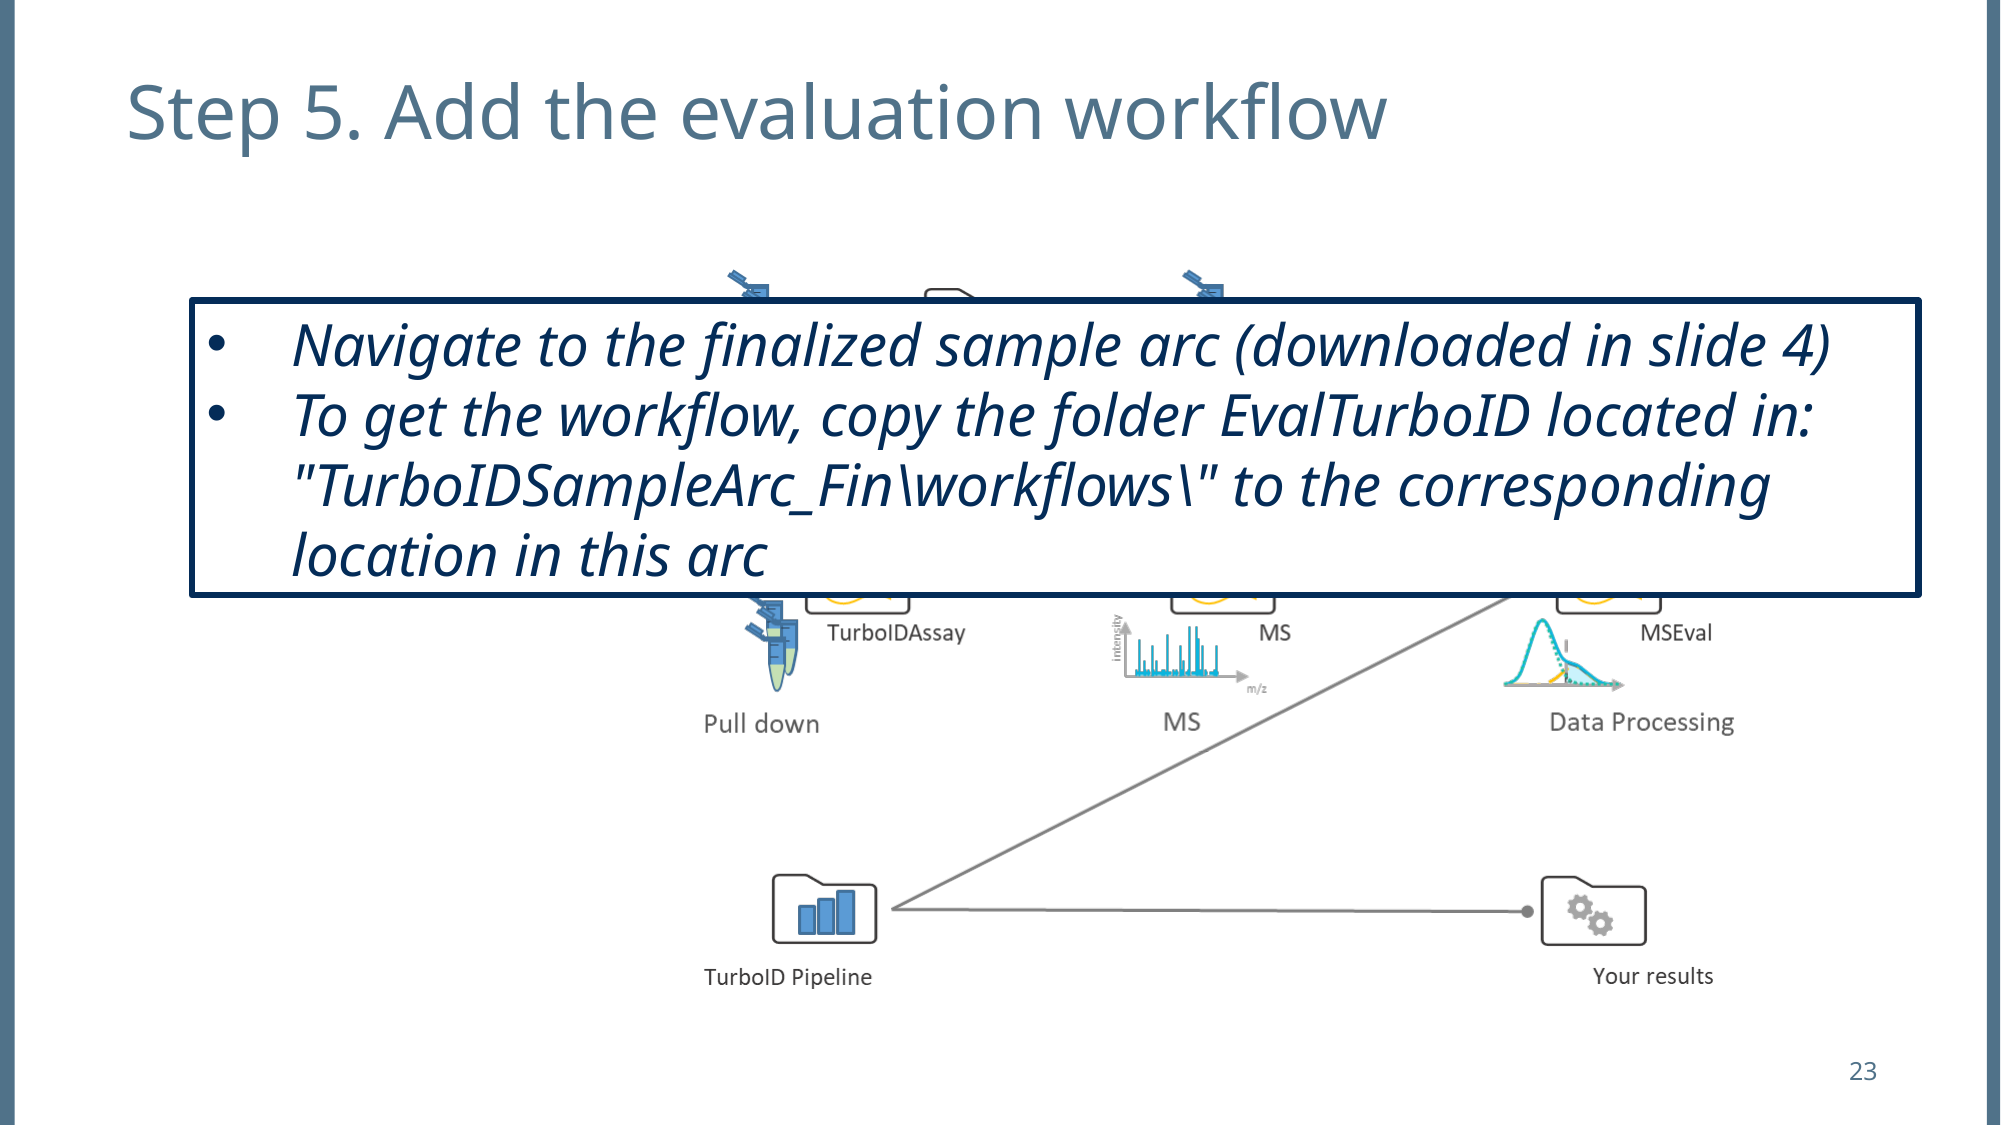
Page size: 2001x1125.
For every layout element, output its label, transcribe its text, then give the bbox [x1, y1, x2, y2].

text_box Navigate to the finalized sample arc (downloaded in slide 4) To get the workflow, copy the folder EvalTurboID located in: "TurboIDSampleArc_Fin\workflows\" to the corresponding location in this arc [1758, 300, 1919, 596]
text_box Navigate to the finalized sample arc (downloaded in slide 4) To get the workflow, copy the folder EvalTurboID located in: "TurboIDSampleArc_Fin\workflows\" to the corresponding location in this arc [191, 300, 680, 596]
slide_number 23 [1442, 1042, 1893, 1103]
title Step 5. Add the evaluation workflow [111, 1, 1891, 219]
picture [684, 264, 1755, 1008]
